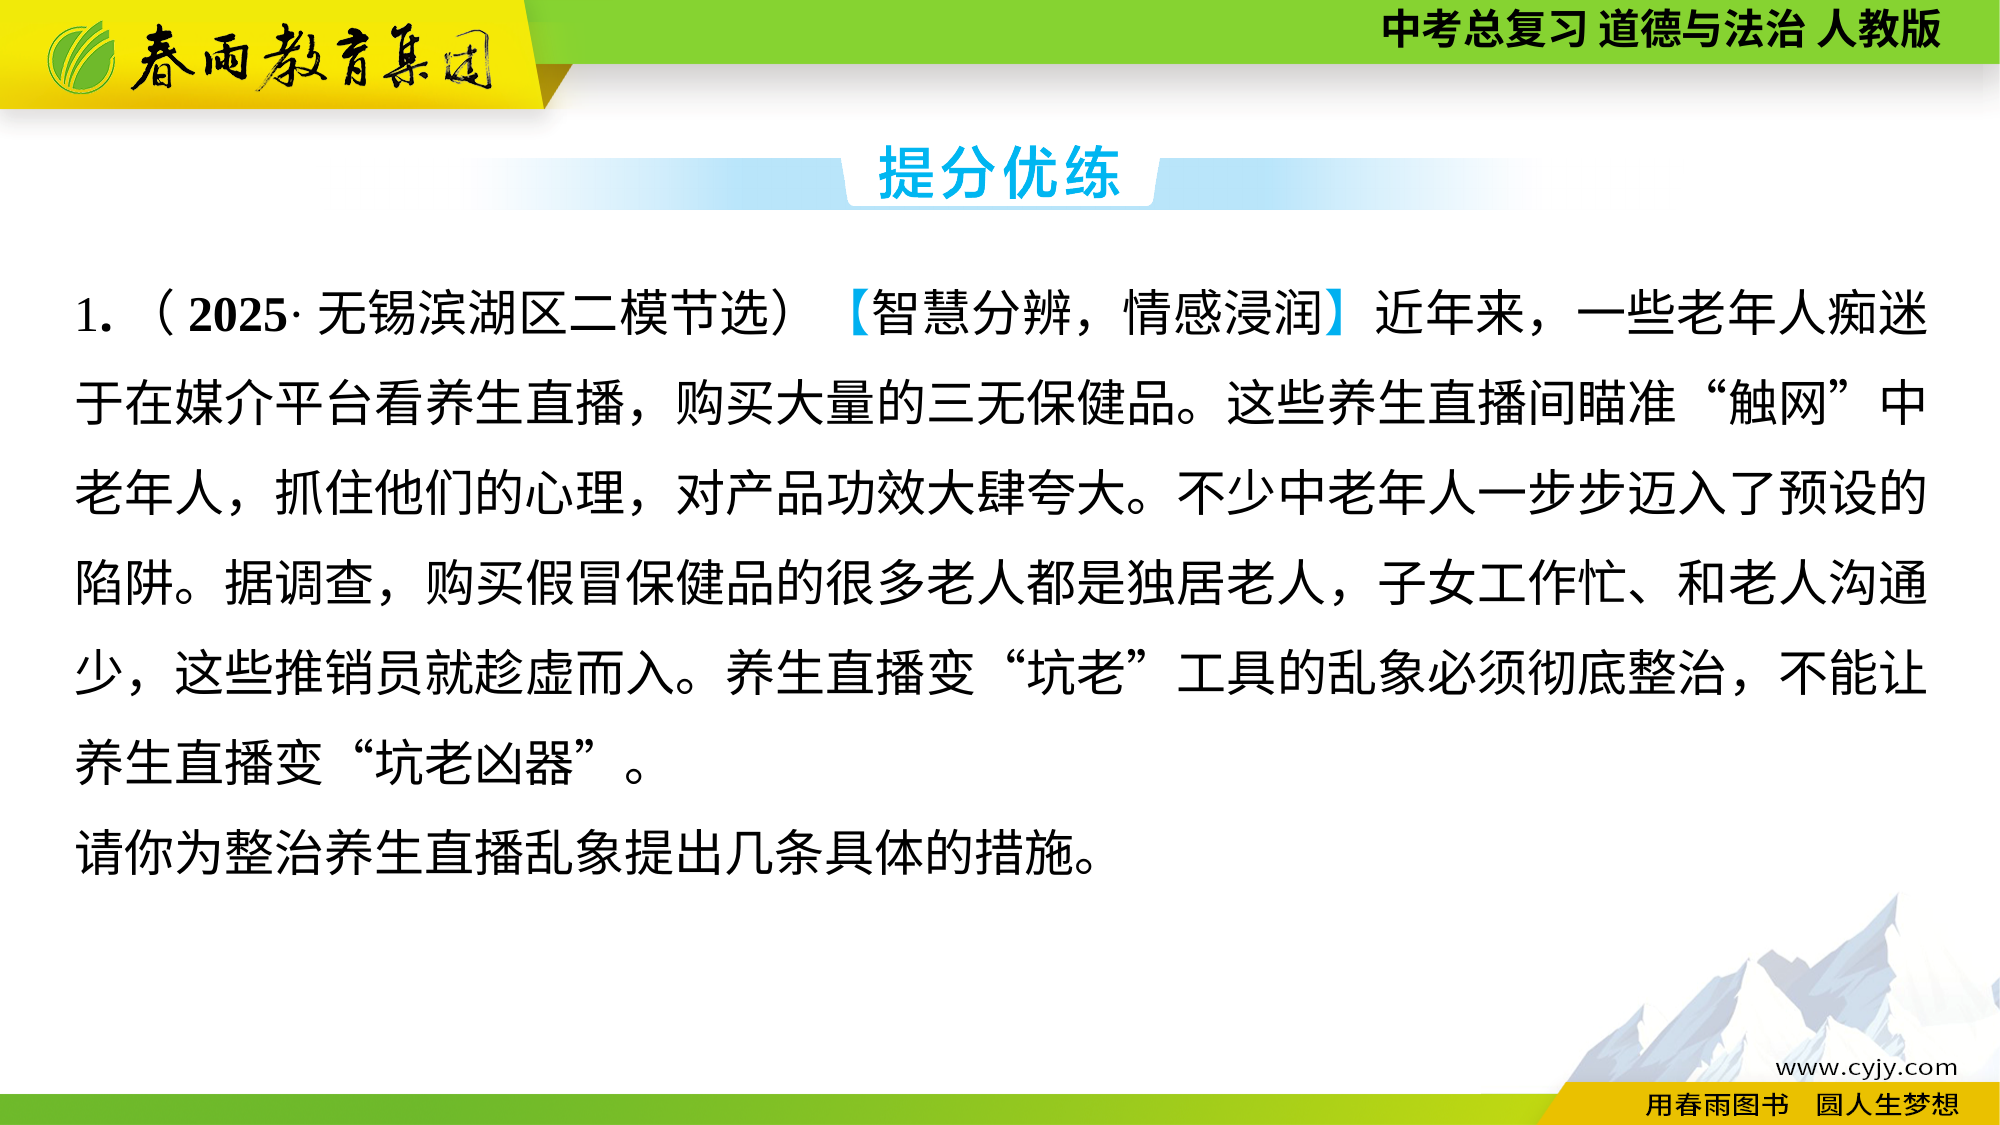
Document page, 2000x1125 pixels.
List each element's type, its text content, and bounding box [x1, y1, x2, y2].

picture [0, 0, 2000, 1125]
list 1.（2025·无锡滨湖区二模节选）【智慧分辨，情感浸润】近年来，一些老年人痴迷于在媒介平台看养生直播，购买大量的三无保健品。这些养生直播间瞄准“触网”中老年人，抓住他们的心理，对产品功效大肆夸大。不少中老年人一步步迈入了预设的陷阱。据调查，购买假冒保健品的很多老人都是独居老人，子女工作忙、和老人沟通少，这些推销员就趁虚而入。养生直播变“坑老”工具的乱象必须彻底整治，不能让养生直播变“坑老凶器”。 请你为整治养生直播乱象提出几条具体的措施。 [59, 243, 1944, 884]
